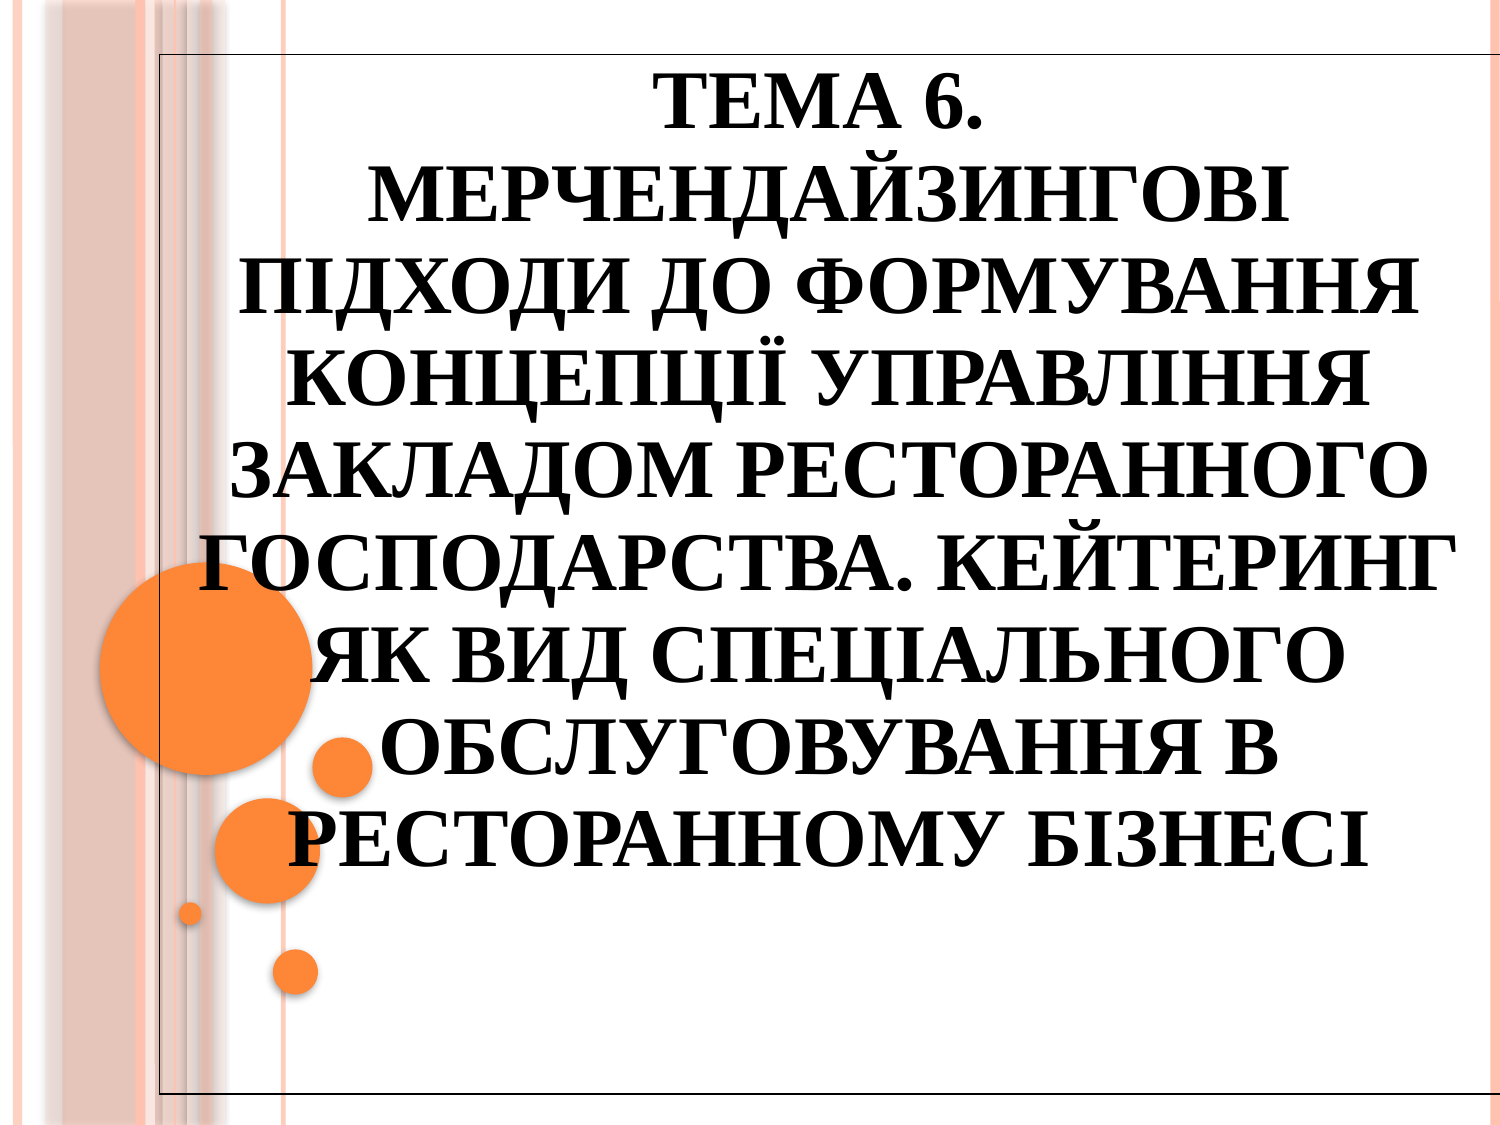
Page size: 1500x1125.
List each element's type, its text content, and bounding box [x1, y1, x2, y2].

table_header ТЕМА 6. МЕРЧЕНДАЙЗИНГОВІ ПІДХОДИ ДО ФОРМУВАННЯ КОНЦЕПЦІЇ УПРАВЛІННЯ ЗАКЛАДОМ РЕСТОРАННОГО ГОСПОДАРСТВА. КЕЙТЕРИНГ ЯК ВИД СПЕЦІАЛЬНОГО ОБСЛУГОВУВАННЯ В РЕСТОРАННОМУ БІЗНЕСІ [160, 55, 1500, 1093]
